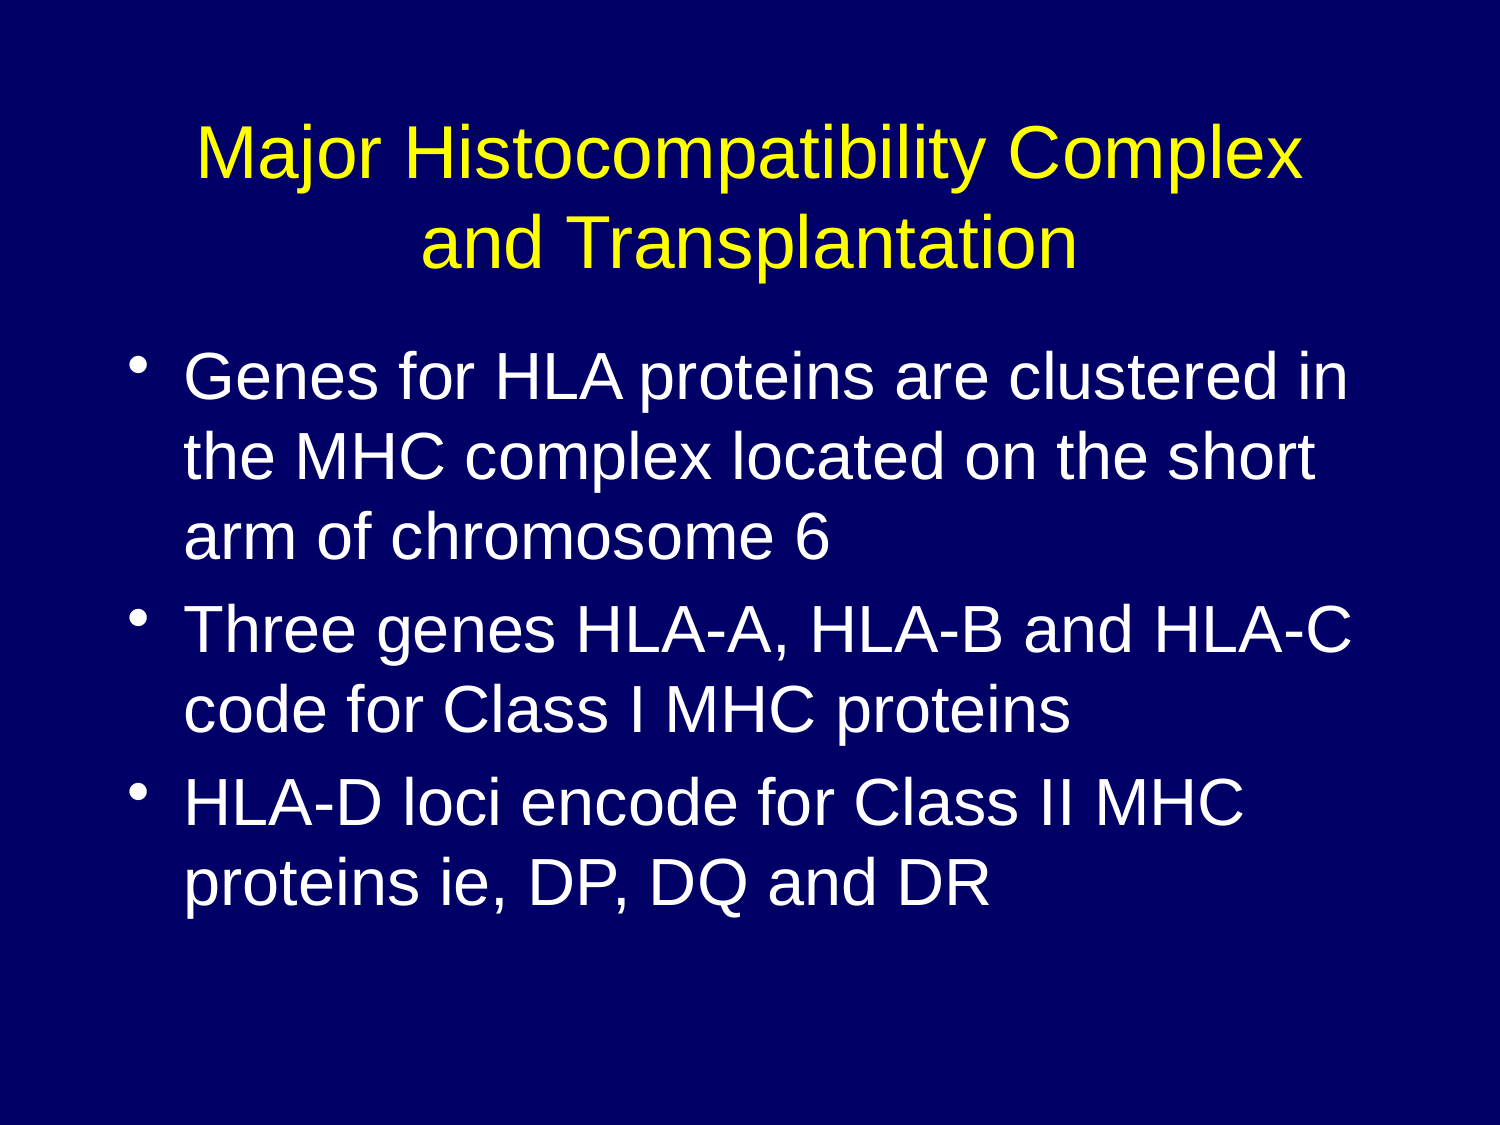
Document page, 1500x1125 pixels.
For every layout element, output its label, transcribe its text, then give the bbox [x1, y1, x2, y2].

list Genes for HLA proteins are clustered in the MHC complex located on the short arm of chromosome 6 Three genes HLA-A, HLA-B and HLA-C code for Class I MHC proteins HLA-D loci encode for Class II MHC proteins ie, DP, DQ and DR [112, 324, 1388, 1001]
title Major Histocompatibility Complex and Transplantation [112, 99, 1388, 288]
